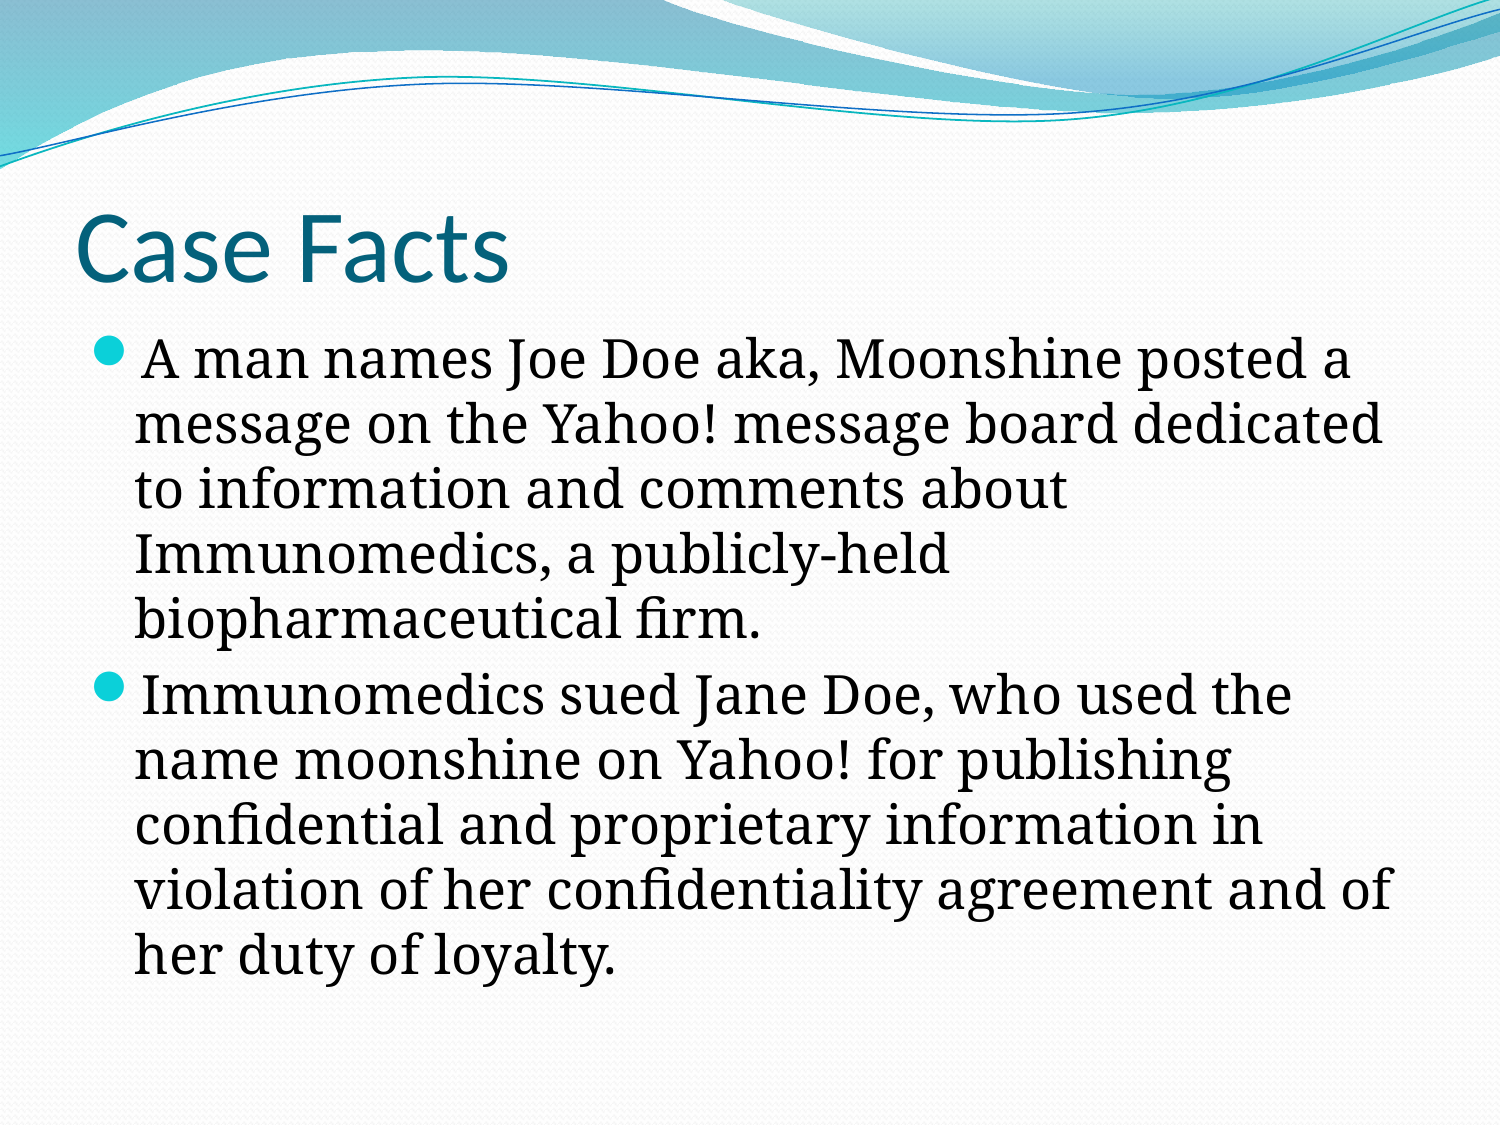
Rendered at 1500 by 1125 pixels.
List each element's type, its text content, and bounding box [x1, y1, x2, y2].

list A man names Joe Doe aka, Moonshine posted a message on the Yahoo! message board dedicated to information and comments about Immunomedics, a publicly-held biopharmaceutical firm. Immunomedics sued Jane Doe, who used the name moonshine on Yahoo! for publishing confidential and proprietary information in violation of her confidentiality agreement and of her duty of loyalty. [75, 317, 1425, 1038]
title Case Facts [75, 115, 1425, 303]
